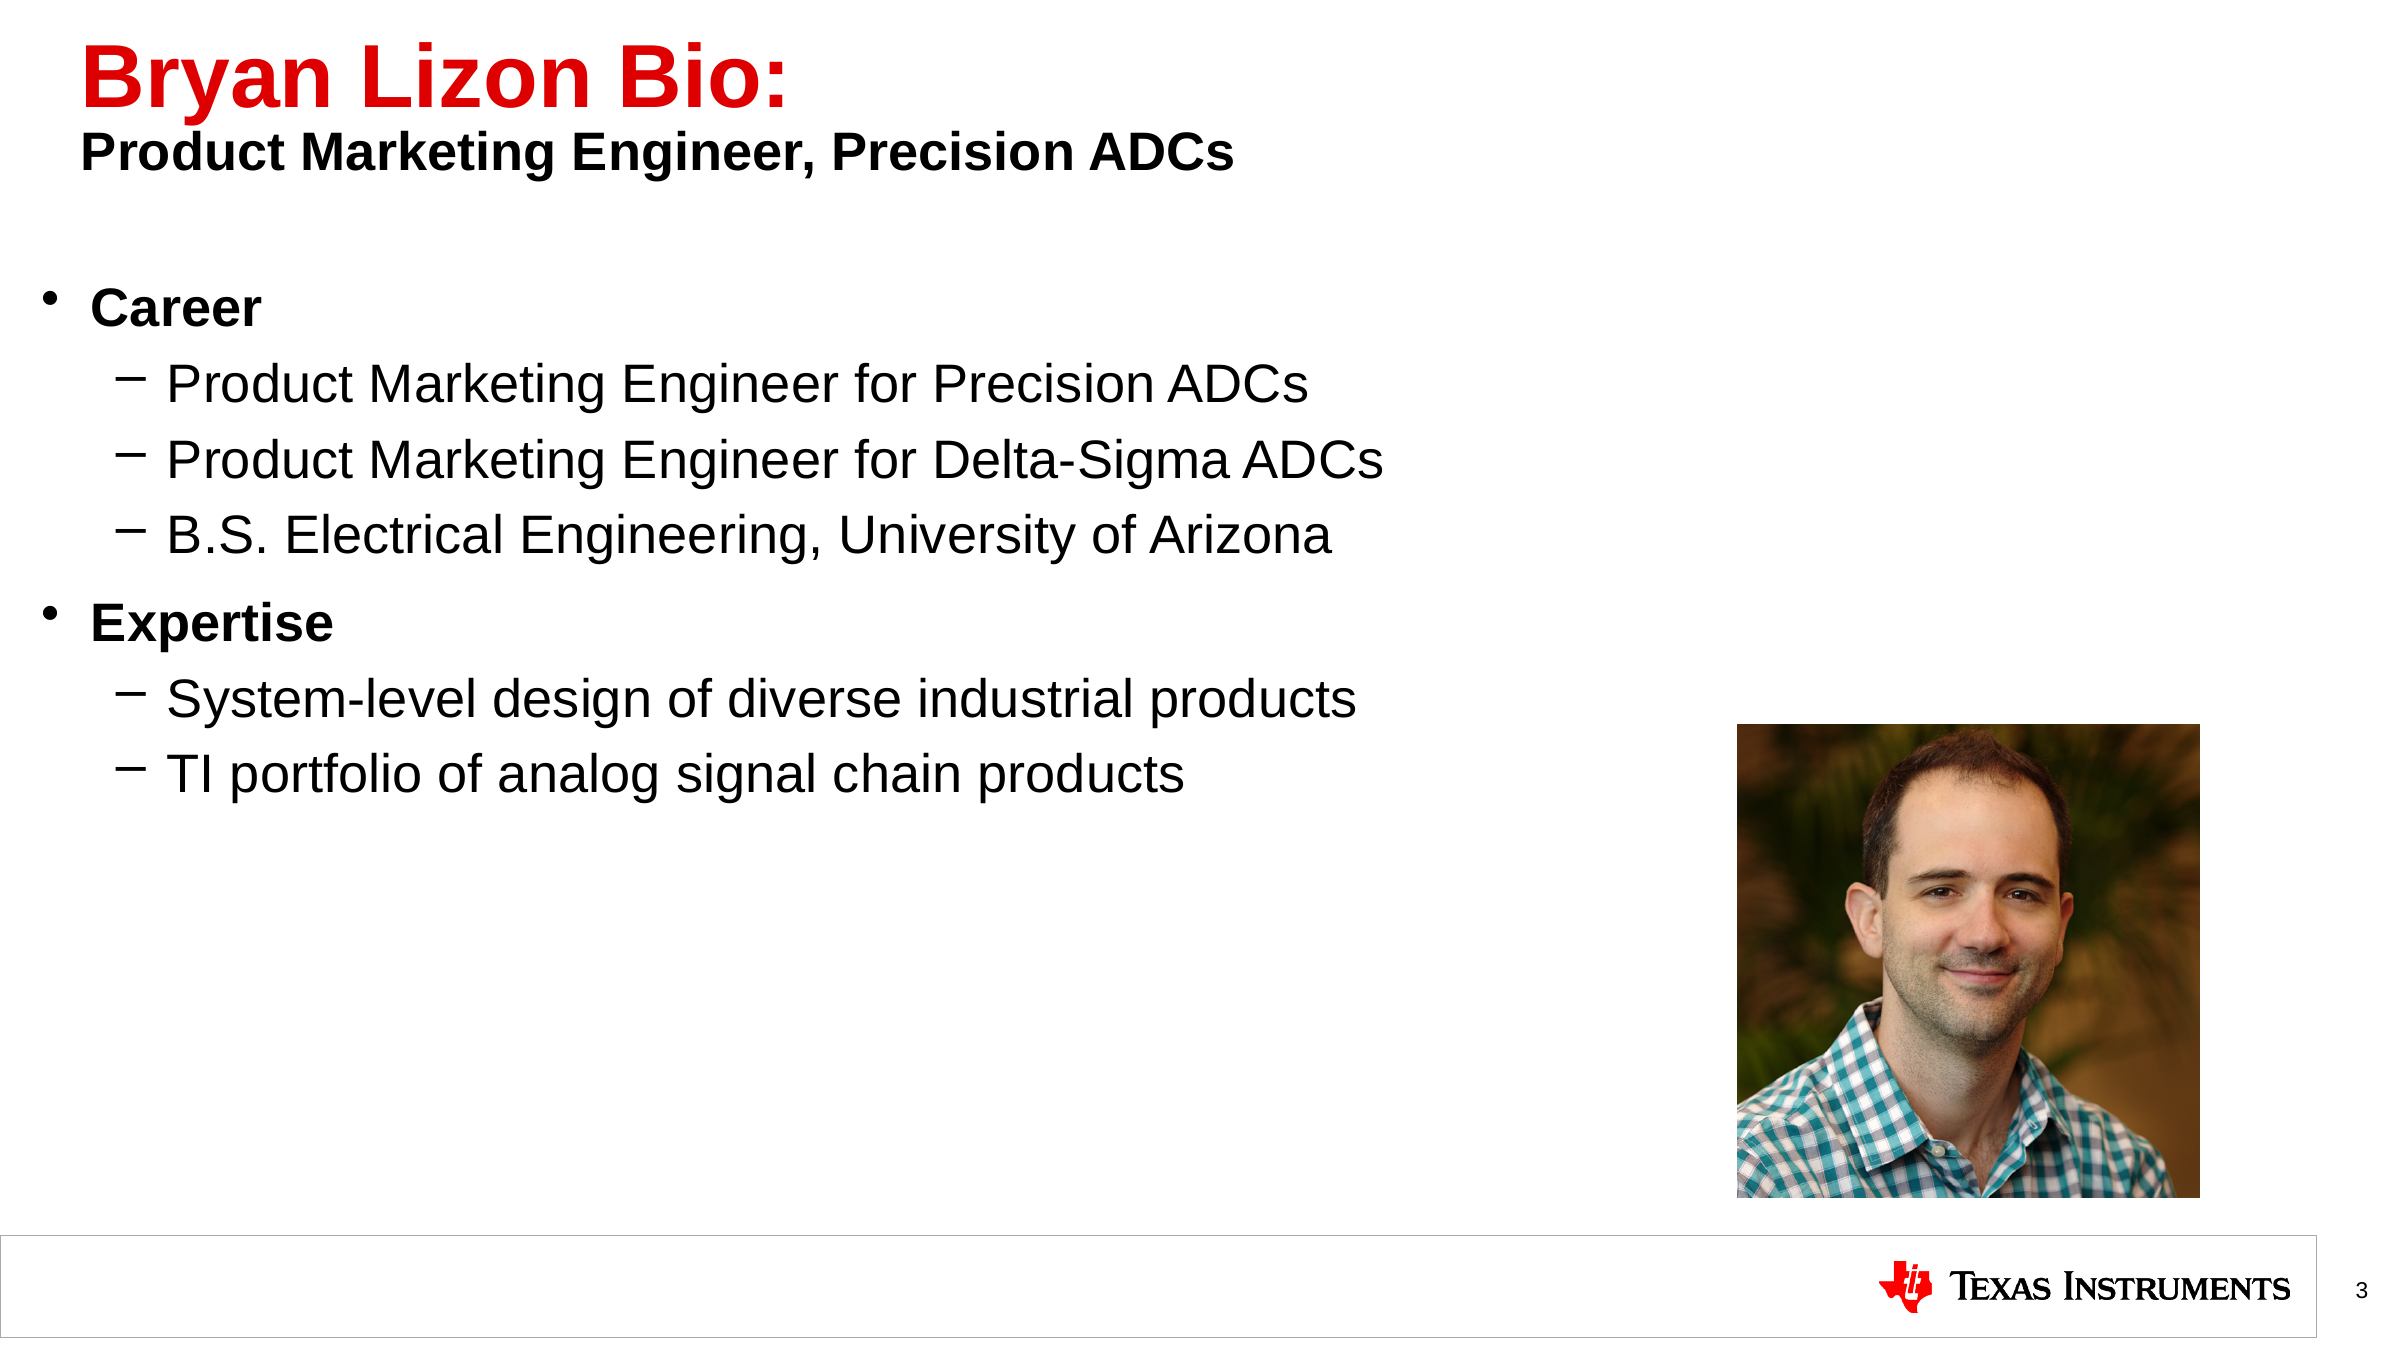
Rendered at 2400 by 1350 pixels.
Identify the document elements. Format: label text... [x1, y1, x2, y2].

picture [1737, 724, 2201, 1198]
title Bryan Lizon Bio: Product Marketing Engineer, Precision ADCs [60, 27, 2282, 189]
picture [1879, 1307, 2290, 1313]
slide_number 3 [1828, 1265, 2389, 1307]
text_box Career Product Marketing Engineer for Precision ADCs Product Marketing Engineer for Delta-Sigma ADCs B.S. Electrical Engineering, University of Arizona Expertise System-level design of diverse industrial products TI portfolio of analog signal chain products [21, 262, 2150, 1032]
picture [1879, 1261, 2290, 1265]
